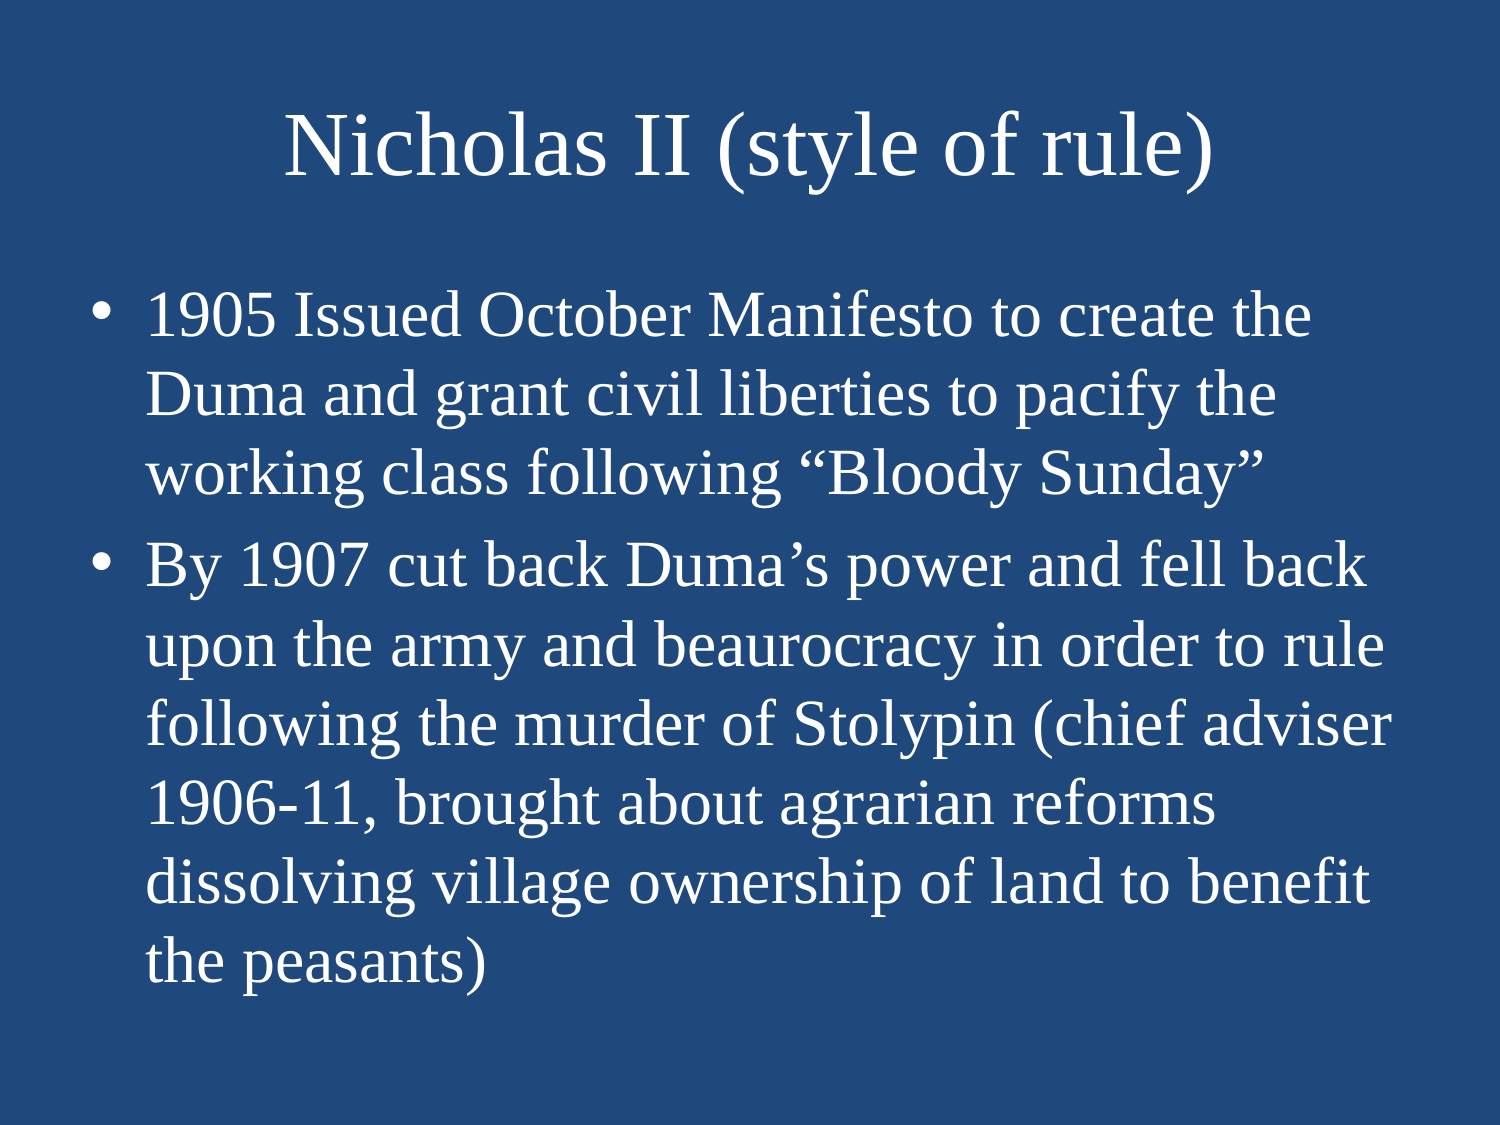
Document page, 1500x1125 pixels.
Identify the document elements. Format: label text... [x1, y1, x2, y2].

title Nicholas II (style of rule) [75, 45, 1425, 233]
list 1905 Issued October Manifesto to create the Duma and grant civil liberties to pacify the working class following “Bloody Sunday” By 1907 cut back Duma’s power and fell back upon the army and beaurocracy in order to rule following the murder of Stolypin (chief adviser 1906-11, brought about agrarian reforms dissolving village ownership of land to benefit the peasants) [75, 262, 1425, 1005]
